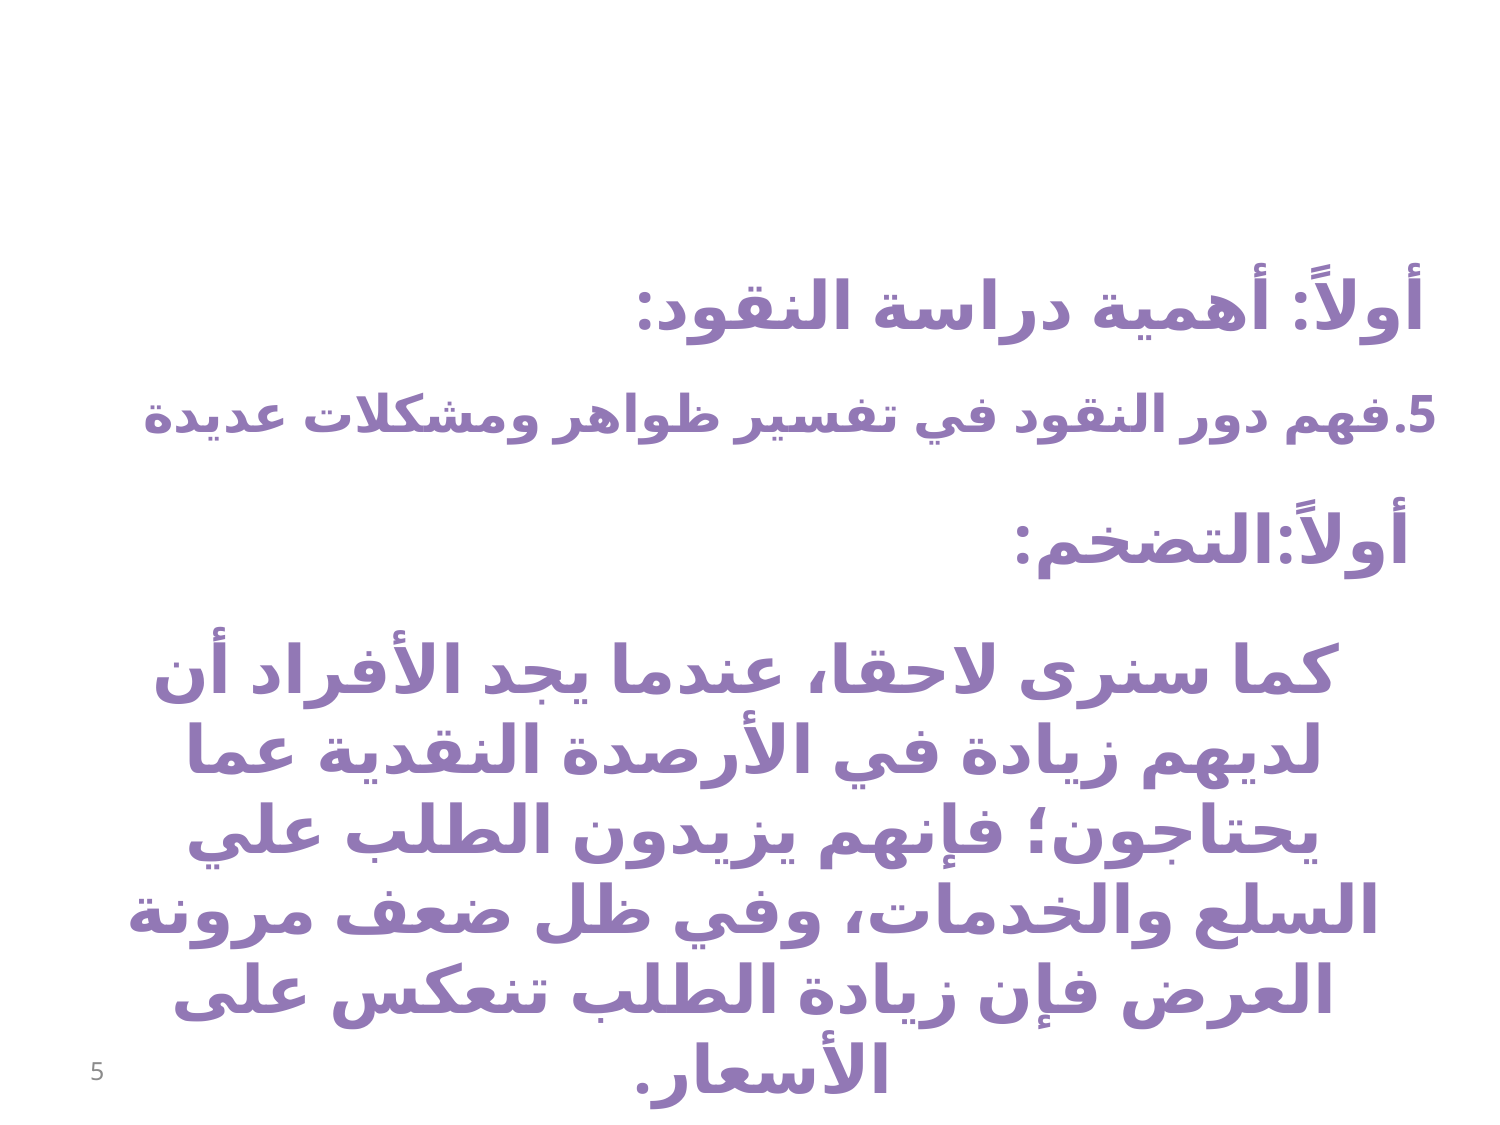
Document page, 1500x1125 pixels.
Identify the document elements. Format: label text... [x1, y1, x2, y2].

text_box [127, 457, 1478, 593]
slide_number 5 [75, 1042, 425, 1103]
text_box 5. فهم دور النقود في تفسير ظواهر ومشكلات عديدة [102, 373, 1453, 489]
text_box كما سنرى لاحقا، عندما يجد الأفراد أن لديهم زيادة في الأرصدة النقدية عما يحتاجون؛ فإنهم يزيدون الطلب علي السلع والخدمات، وفي ظل ضعف مرونة العرض فإن زيادة الطلب تنعكس على الأسعار. [79, 619, 1430, 1071]
list أولاً: أهمية دراسة النقود: [91, 255, 1442, 390]
text_box أولاً: التضخم: [76, 489, 1427, 625]
